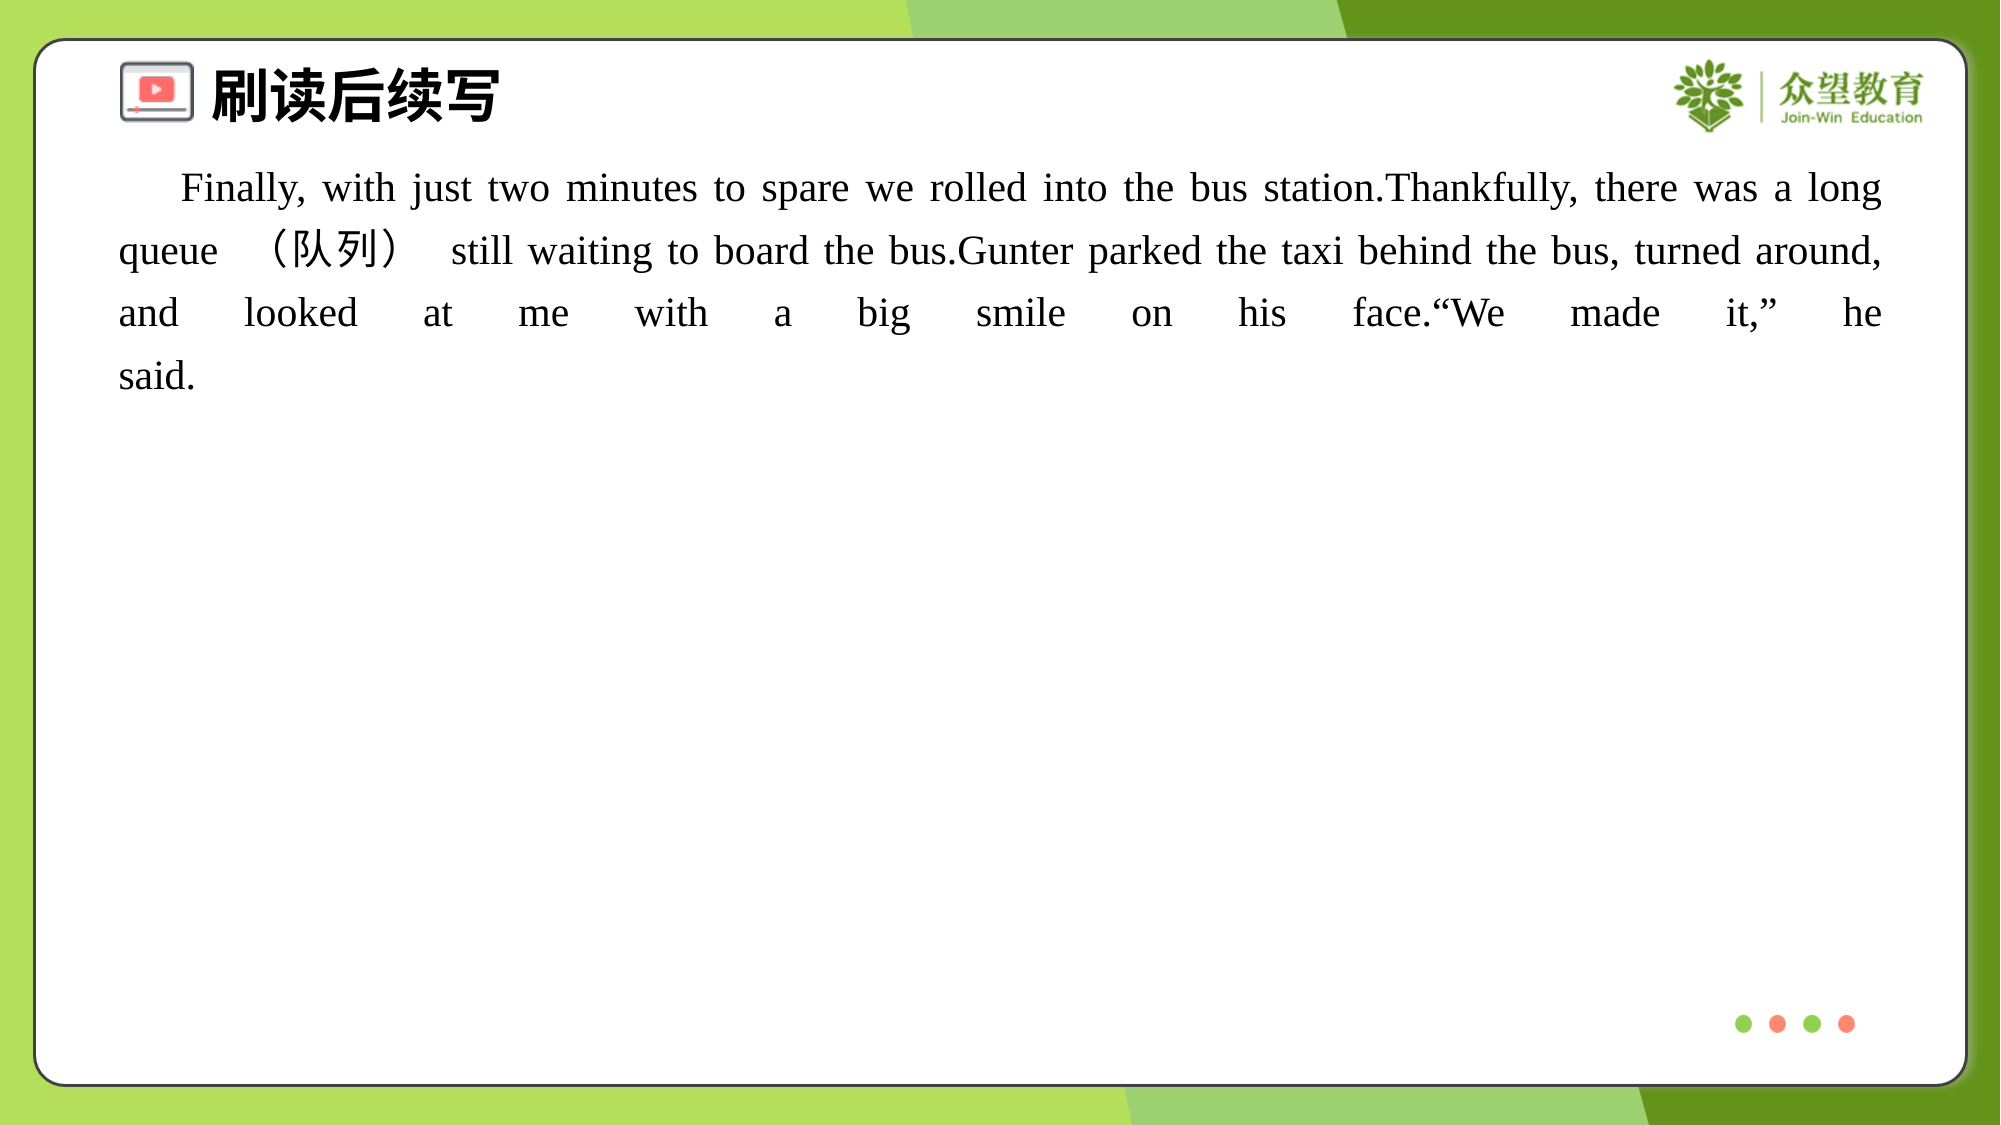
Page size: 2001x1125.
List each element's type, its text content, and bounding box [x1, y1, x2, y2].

picture [0, 0, 2000, 1125]
text_box Finally, with just two minutes to spare we rolled into the bus station.Thankfully, there was a long queue （队列） still waiting to board the bus.Gunter parked the taxi behind the bus, turned around, and looked at me with a big smile on his face.“We made it,” he said.#1.3 [118, 147, 1883, 329]
